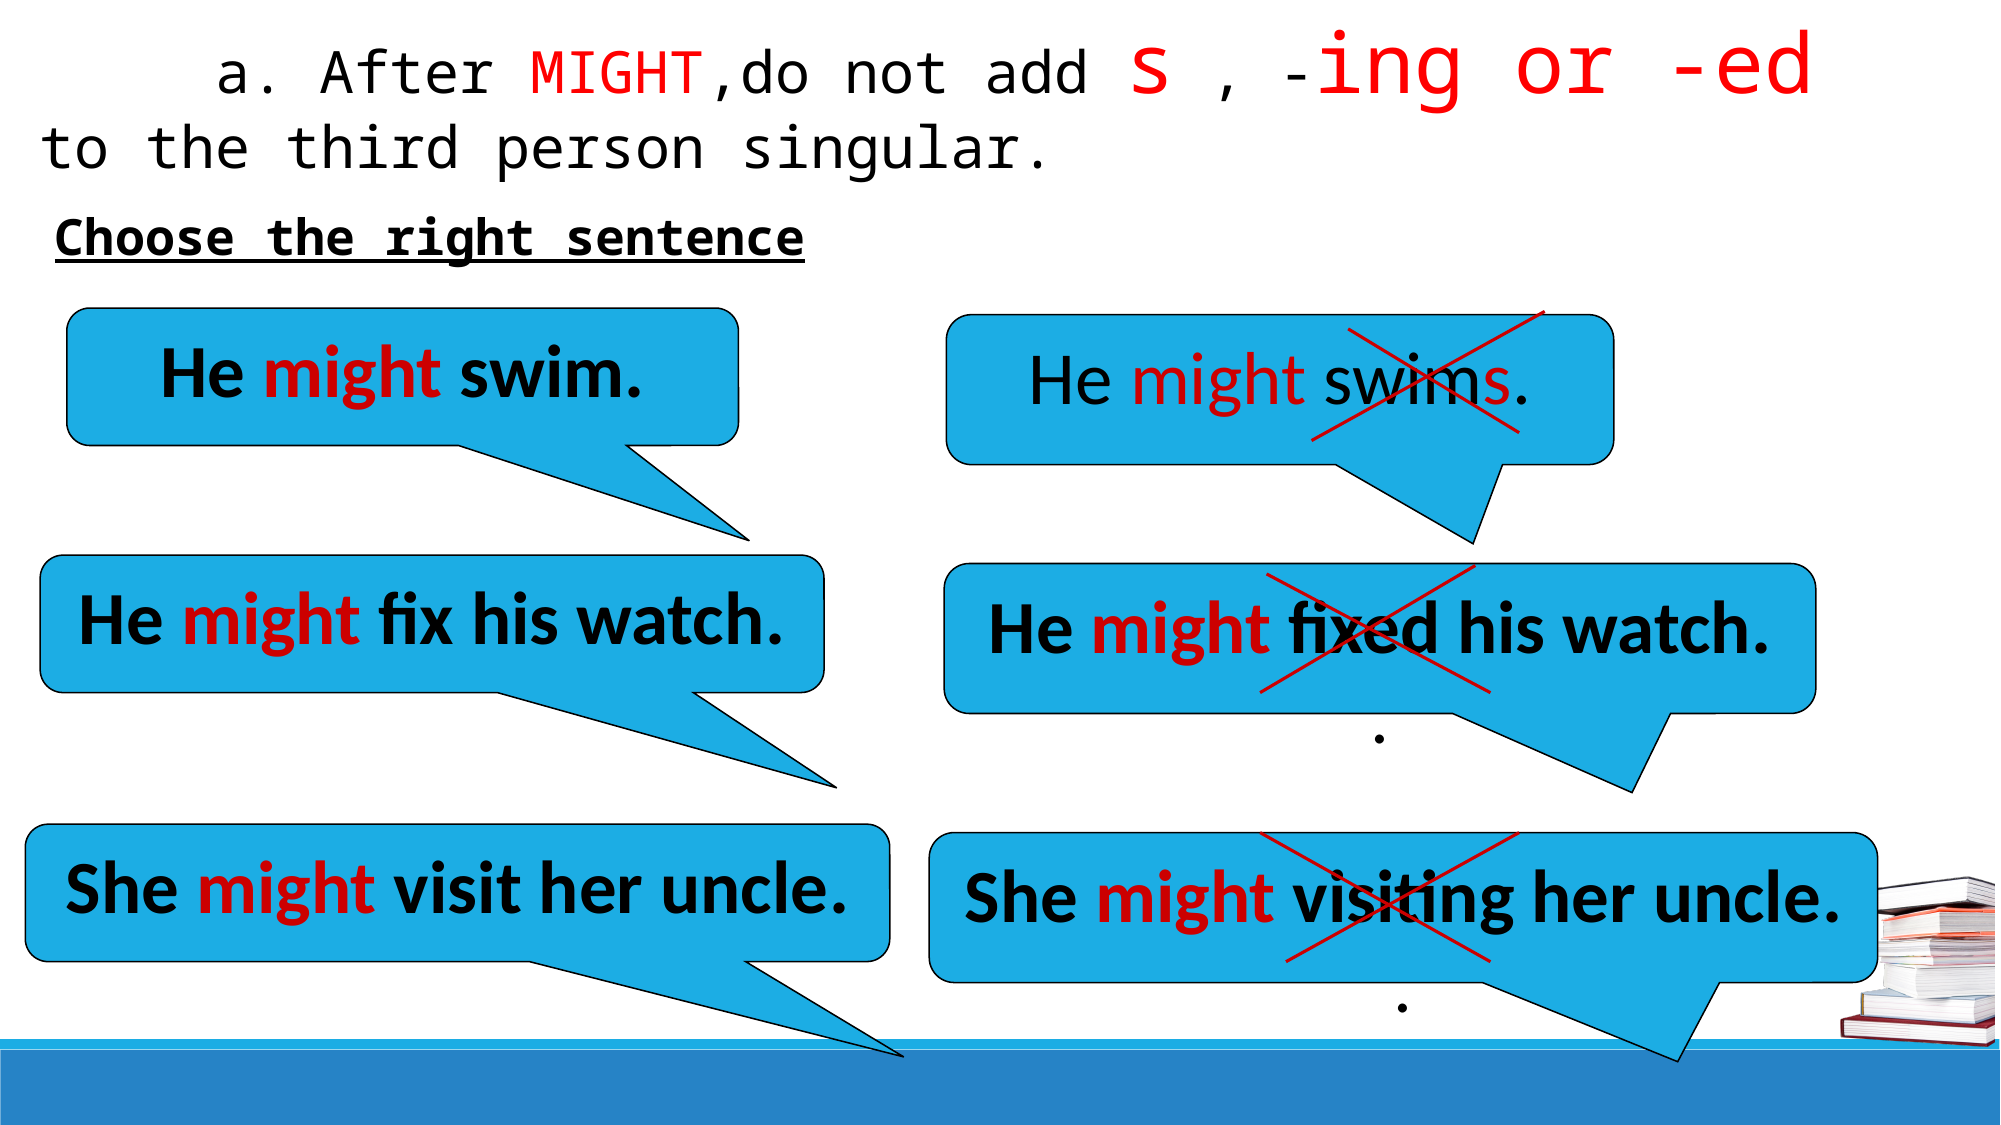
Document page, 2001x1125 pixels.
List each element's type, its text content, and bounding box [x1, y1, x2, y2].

text_box He might swim. [66, 308, 750, 541]
picture [1839, 876, 1996, 1048]
text_box He might fixed his watch. . [944, 563, 1816, 793]
text_box a. After MIGHT,do not add s , -ing or -ed to the third person singular. [25, 3, 1891, 188]
text_box She might visiting her uncle. . [929, 832, 1878, 1062]
text_box Choose the right sentence [40, 197, 1052, 273]
text_box He might fix his watch. [40, 555, 837, 788]
text_box He might swims. [946, 314, 1614, 544]
text_box She might visit her uncle. [25, 824, 904, 1057]
